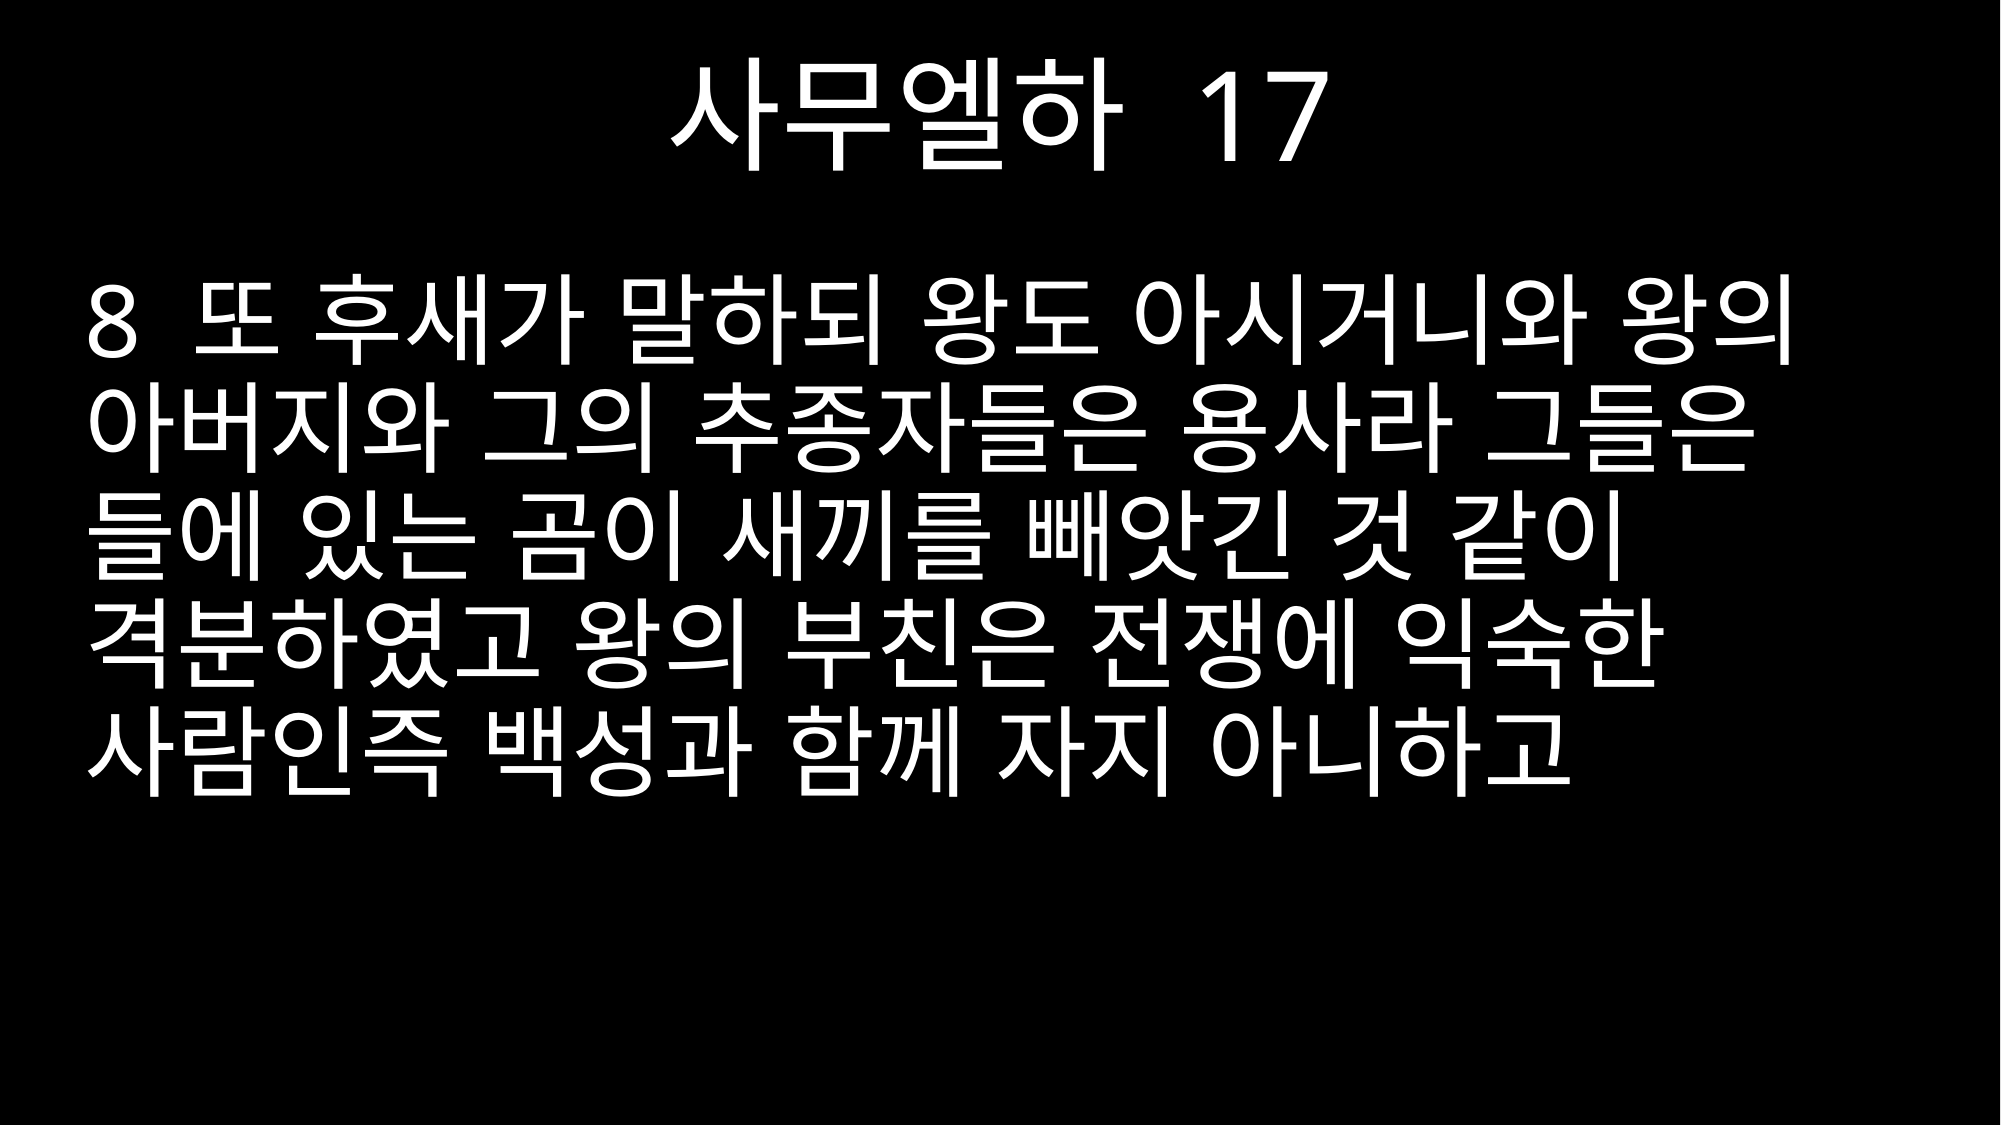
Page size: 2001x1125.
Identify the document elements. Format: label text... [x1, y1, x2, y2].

footer 사무엘하 17 [0, 32, 2000, 192]
picture [0, 0, 2001, 1125]
list 8 또 후새가 말하되 왕도 아시거니와 왕의 아버지와 그의 추종자들은 용사라 그들은 들에 있는 곰이 새끼를 빼앗긴 것 같이 격분하였고 왕의 부친은 전쟁에 익숙한 사람인즉 백성과 함께 자지 아니하고 [69, 263, 1953, 423]
